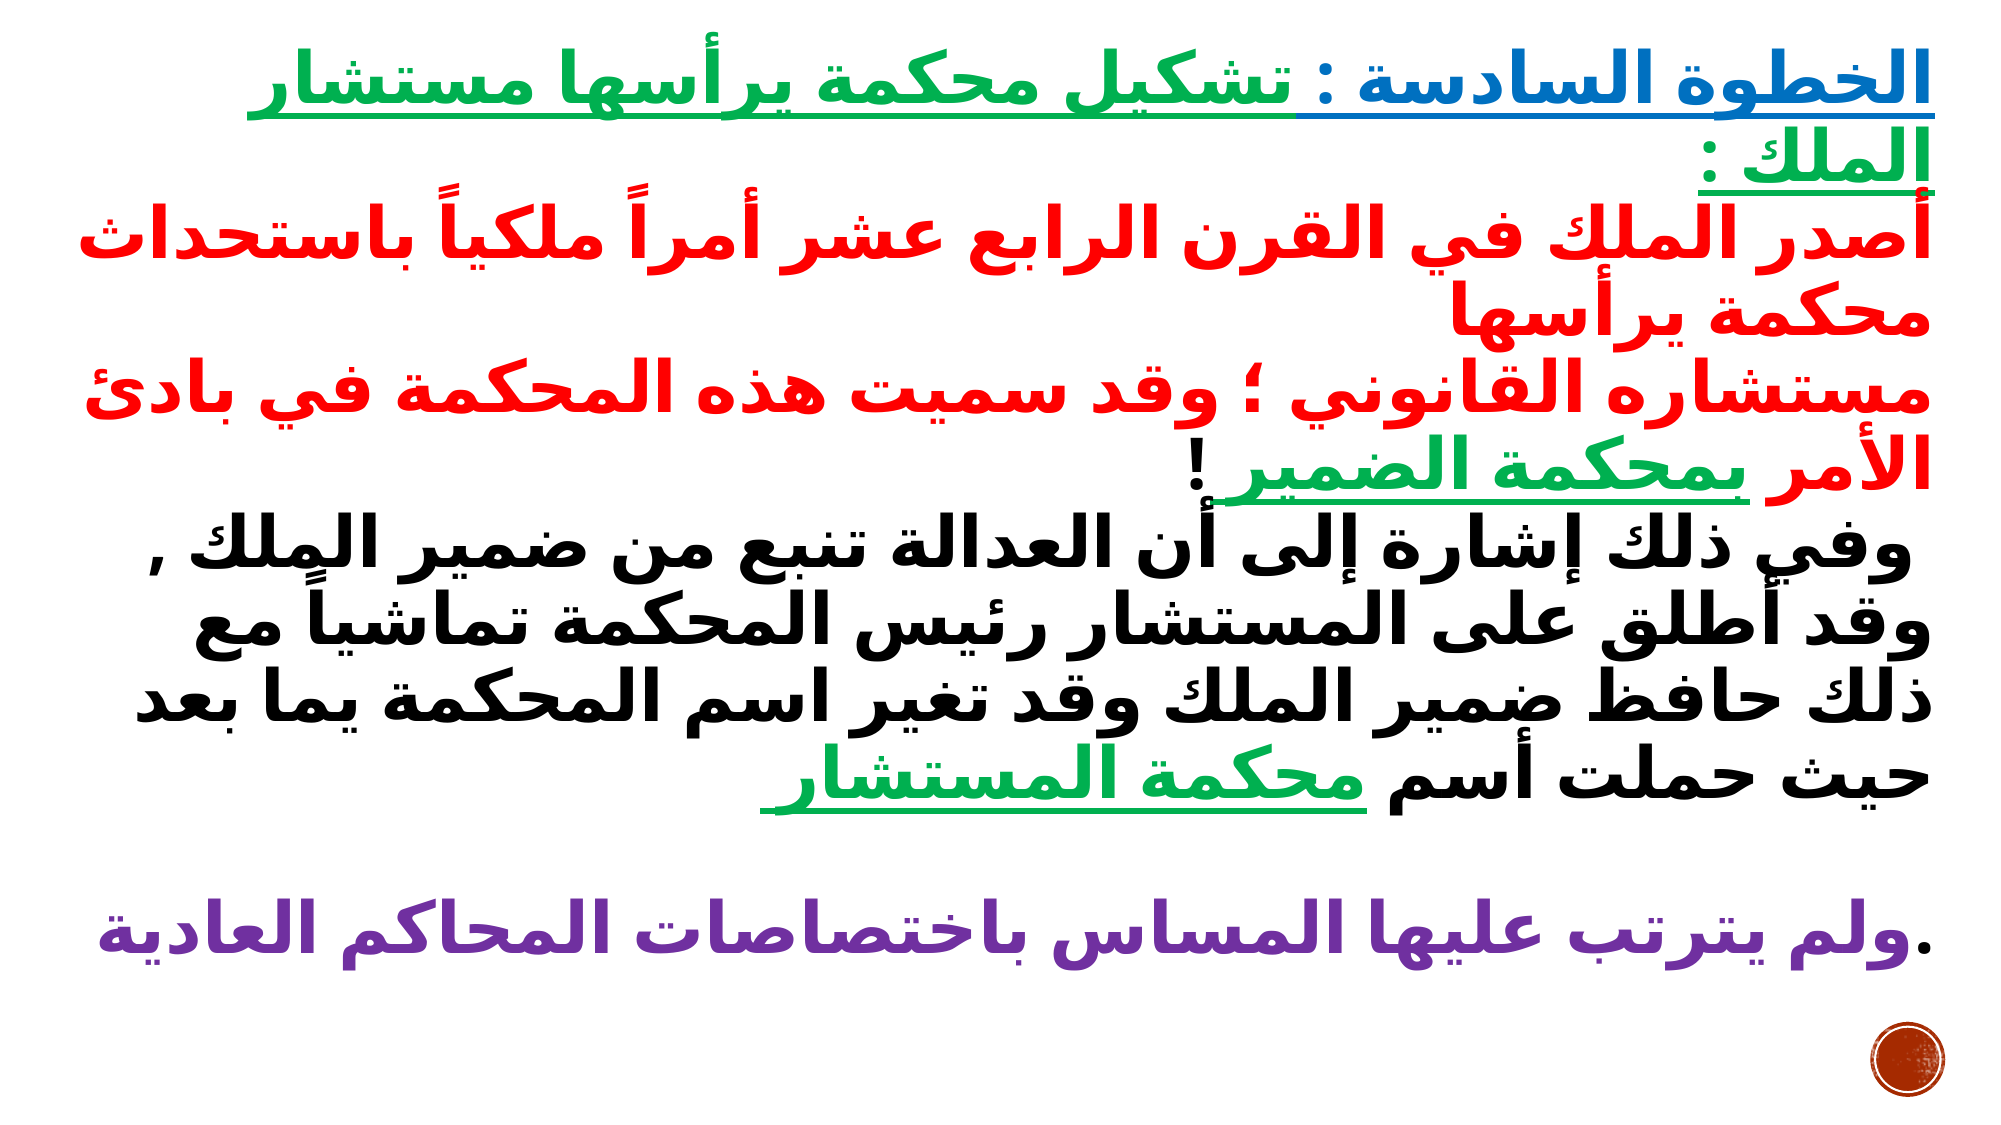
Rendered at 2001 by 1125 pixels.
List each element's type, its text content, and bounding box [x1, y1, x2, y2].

title الخطوة السادسة : تشكيل محكمة يرأسها مستشار الملك : أصدر الملك في القرن الرابع عشر أمراً ملكياً باستحداث محكمة يرأسها مستشاره القانوني ؛ وقد سميت هذه المحكمة في بادئ الأمر بمحكمة الضمير ! وفي ذلك إشارة إلى أن العدالة تنبع من ضمير الملك , وقد أطلق على المستشار رئيس المحكمة تماشياً مع ذلك حافظ ضمير الملك وقد تغير اسم المحكمة يما بعد حيث حملت أسم محكمة المستشار ولم يترتب عليها المساس باختصاصات المحاكم العادية. [57, 27, 1950, 984]
